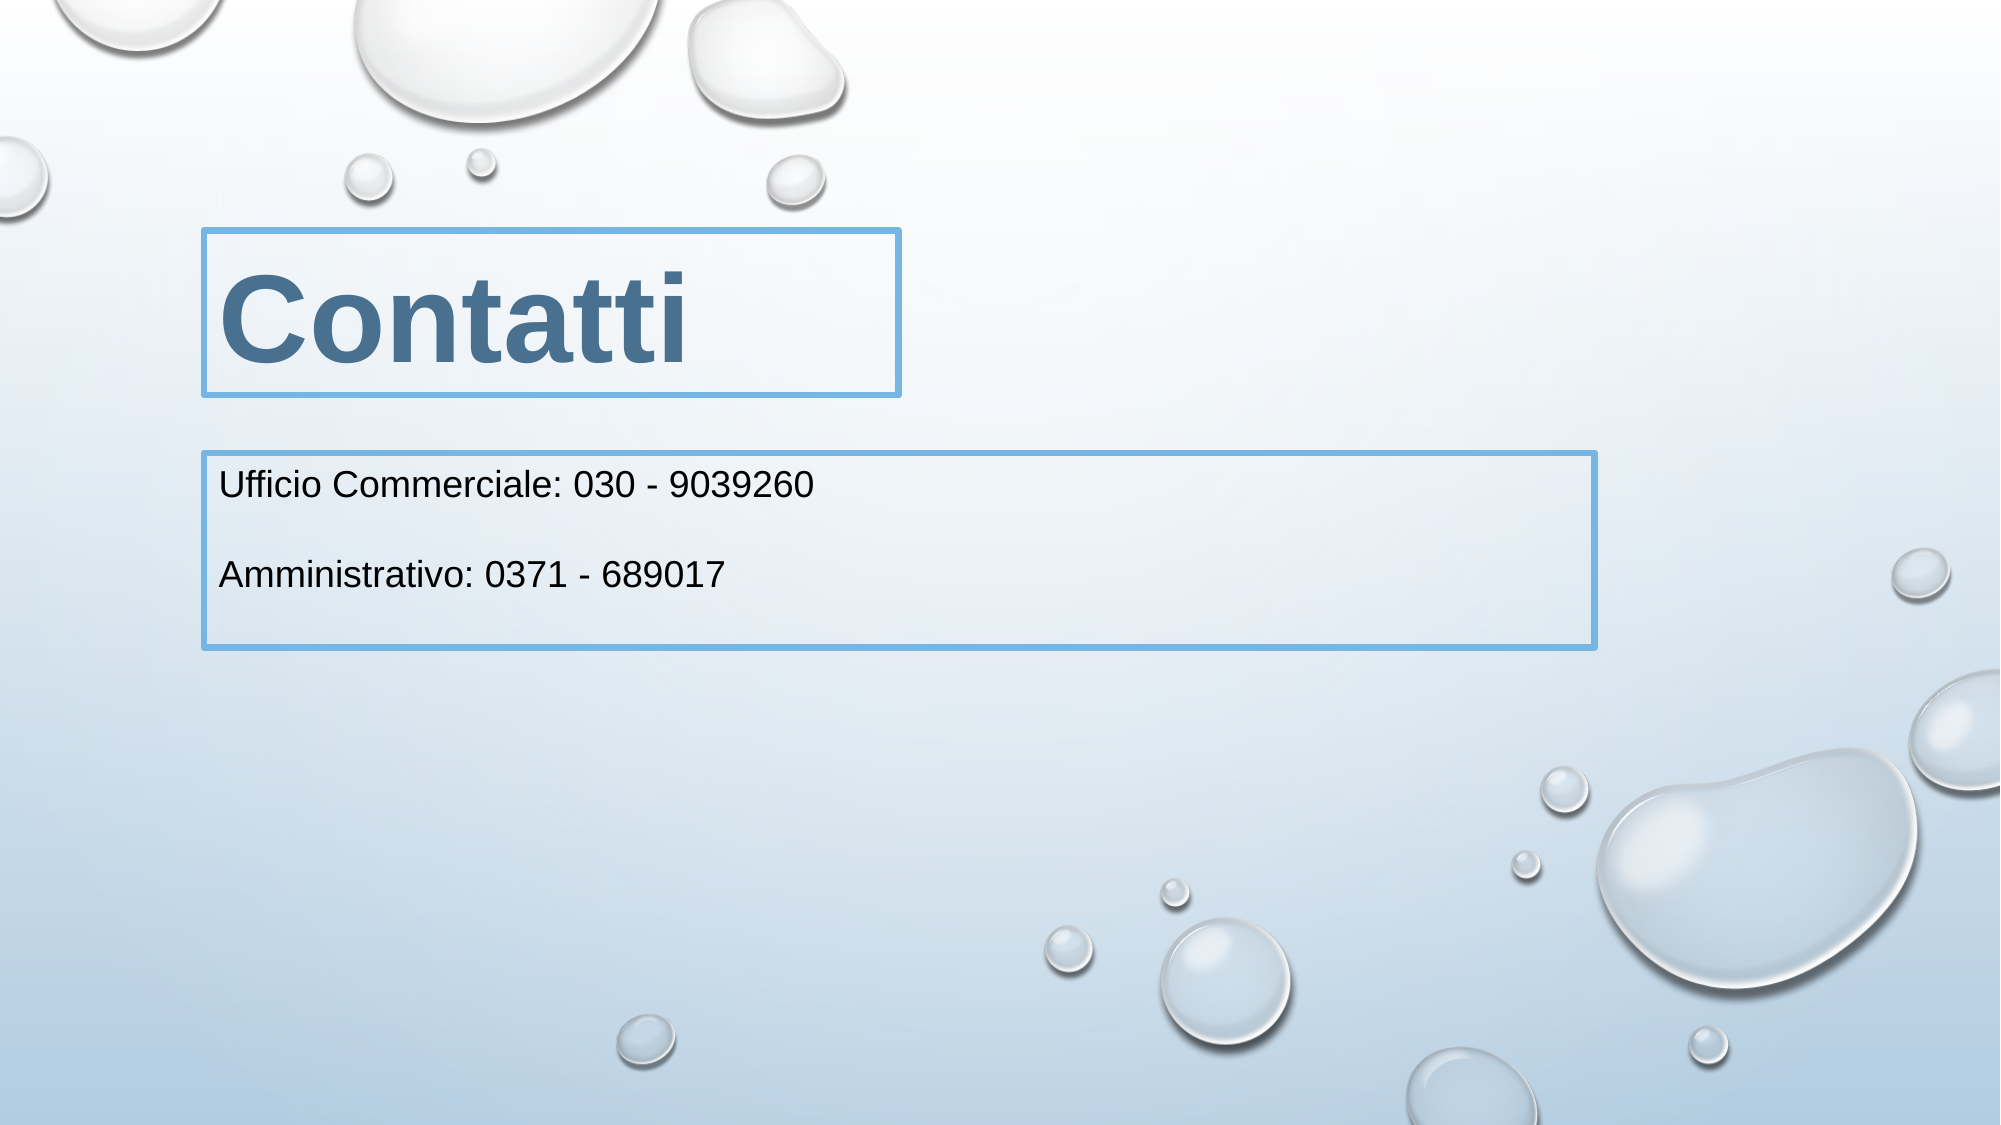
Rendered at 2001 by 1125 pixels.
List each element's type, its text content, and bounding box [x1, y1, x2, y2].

picture [0, 0, 2000, 1125]
text_box Contatti [203, 230, 899, 396]
text_box Ufficio Commerciale: 030 - 9039260 Amministrativo: 0371 - 689017 [203, 452, 1595, 648]
